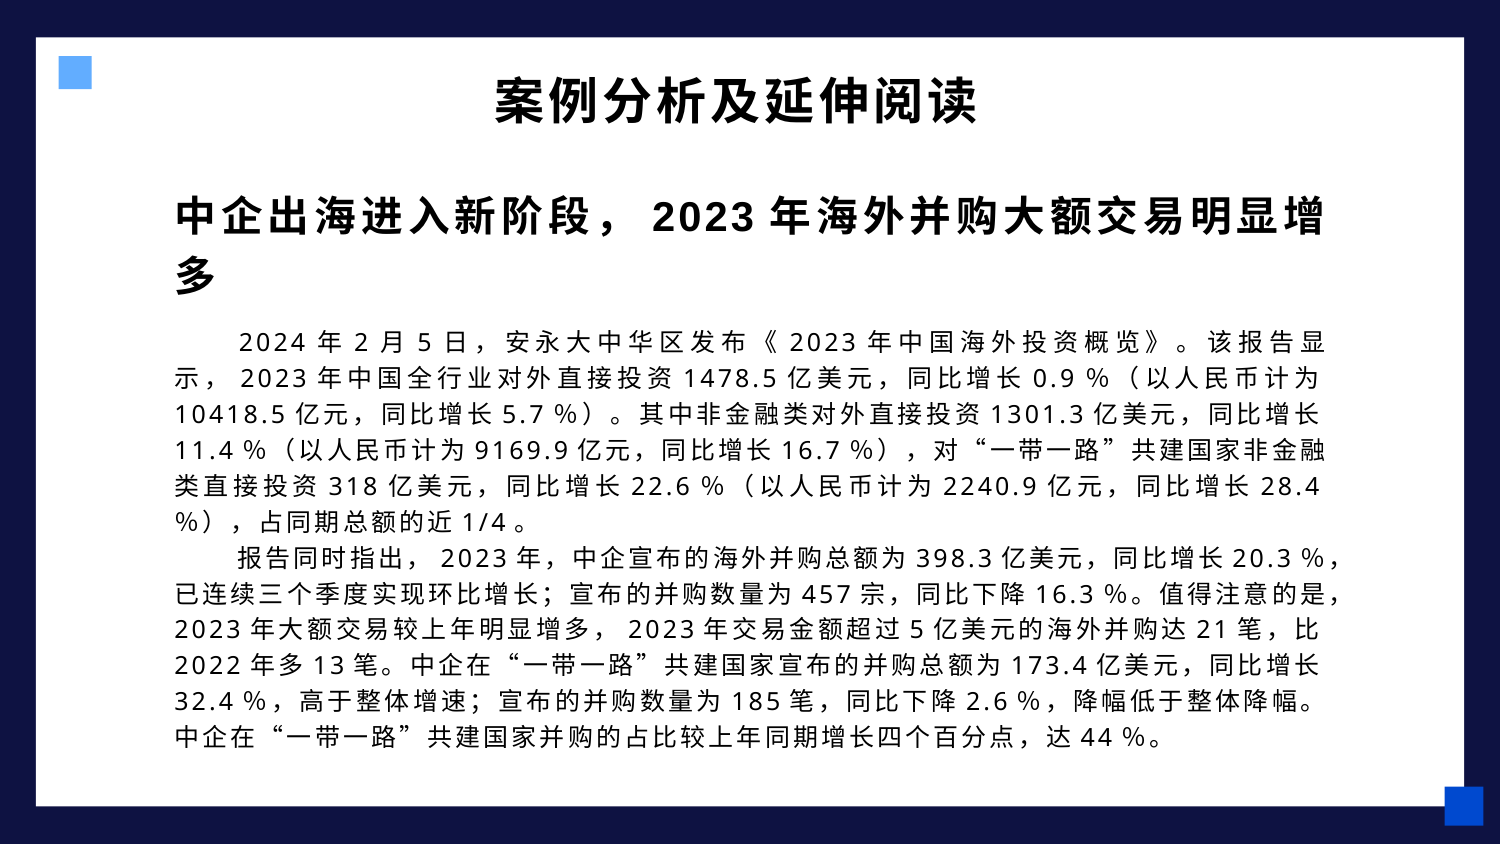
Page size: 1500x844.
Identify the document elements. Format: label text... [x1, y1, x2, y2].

title 案例分析及延伸阅读 [141, 48, 1327, 138]
list 中企出海进入新阶段，2023年海外并购大额交易明显增多 2024年2月5日，安永大中华区发布《2023年中国海外投资概览》。该报告显示，2023年中国全行业对外直接投资1478.5亿美元，同比增长0.9％（以人民币计为10418.5亿元，同比增长5.7％）。其中非金融类对外直接投资1301.3亿美元，同比增长11.4％（以人民币计为9169.9亿元，同比增长16.7％），对“一带一路”共建国家非金融类直接投资318亿美元，同比增长22.6％（以人民币计为2240.9亿元，同比增长28.4％），占同期总额的近1/4。 报告同时指出，2023年，中企宣布的海外并购总额为398.3亿美元，同比增长20.3％，已连续三个季度实现环比增长；宣布的并购数量为457宗，同比下降16.3％。值得注意的是，2023年大额交易较上年明显增多，2023年交易金额超过5亿美元的海外并购达21笔，比2022年多13笔。中企在“一带一路”共建国家宣布的并购总额为173.4亿美元，同比增长32.4％，高于整体增速；宣布的并购数量为185笔，同比下降2.6％，降幅低于整体降幅。中企在“一带一路”共建国家并购的占比较上年同期增长四个百分点，达44％。 [157, 179, 1343, 682]
